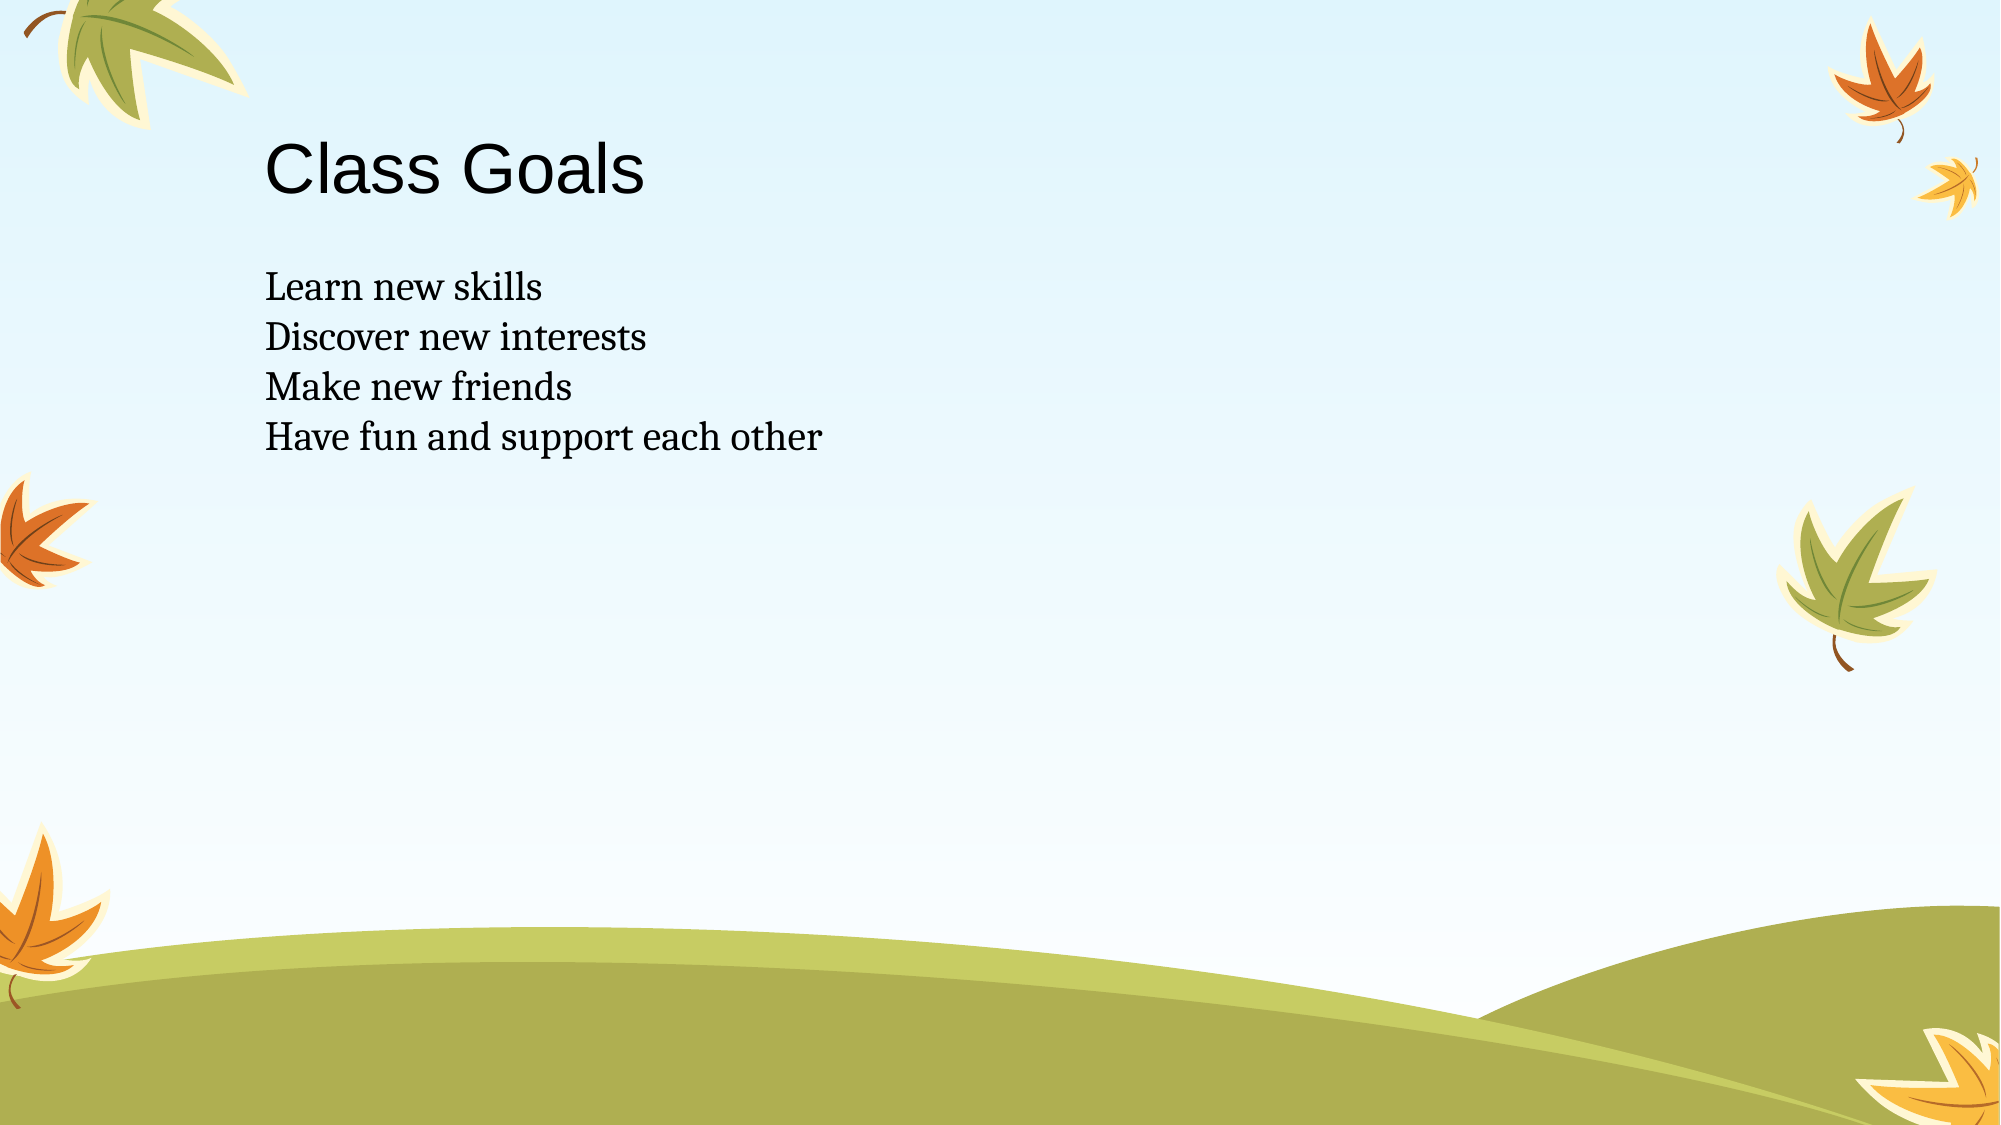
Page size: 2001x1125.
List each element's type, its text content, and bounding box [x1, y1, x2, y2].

list Learn new skills Discover new interests Make new friends Have fun and support each other [249, 251, 1750, 919]
title Class Goals [249, 12, 1749, 216]
